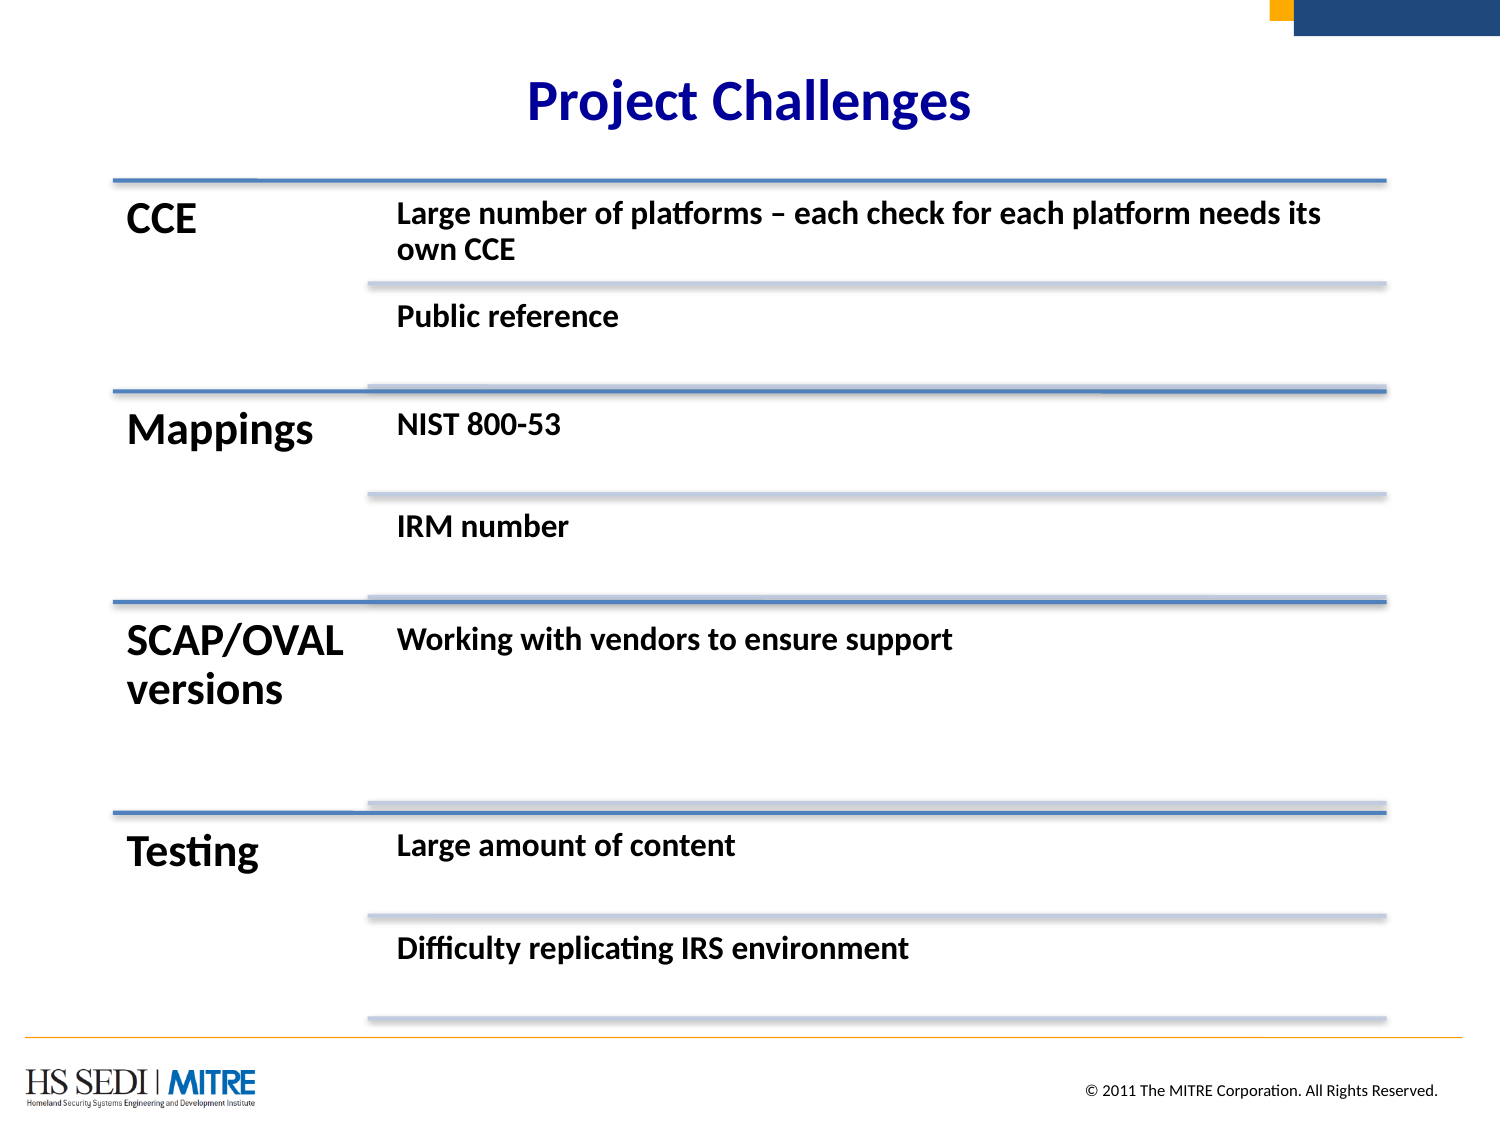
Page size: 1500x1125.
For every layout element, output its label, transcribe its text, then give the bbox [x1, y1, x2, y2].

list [112, 180, 1387, 1024]
picture [20, 1058, 271, 1122]
title Project Challenges [43, 62, 1457, 151]
